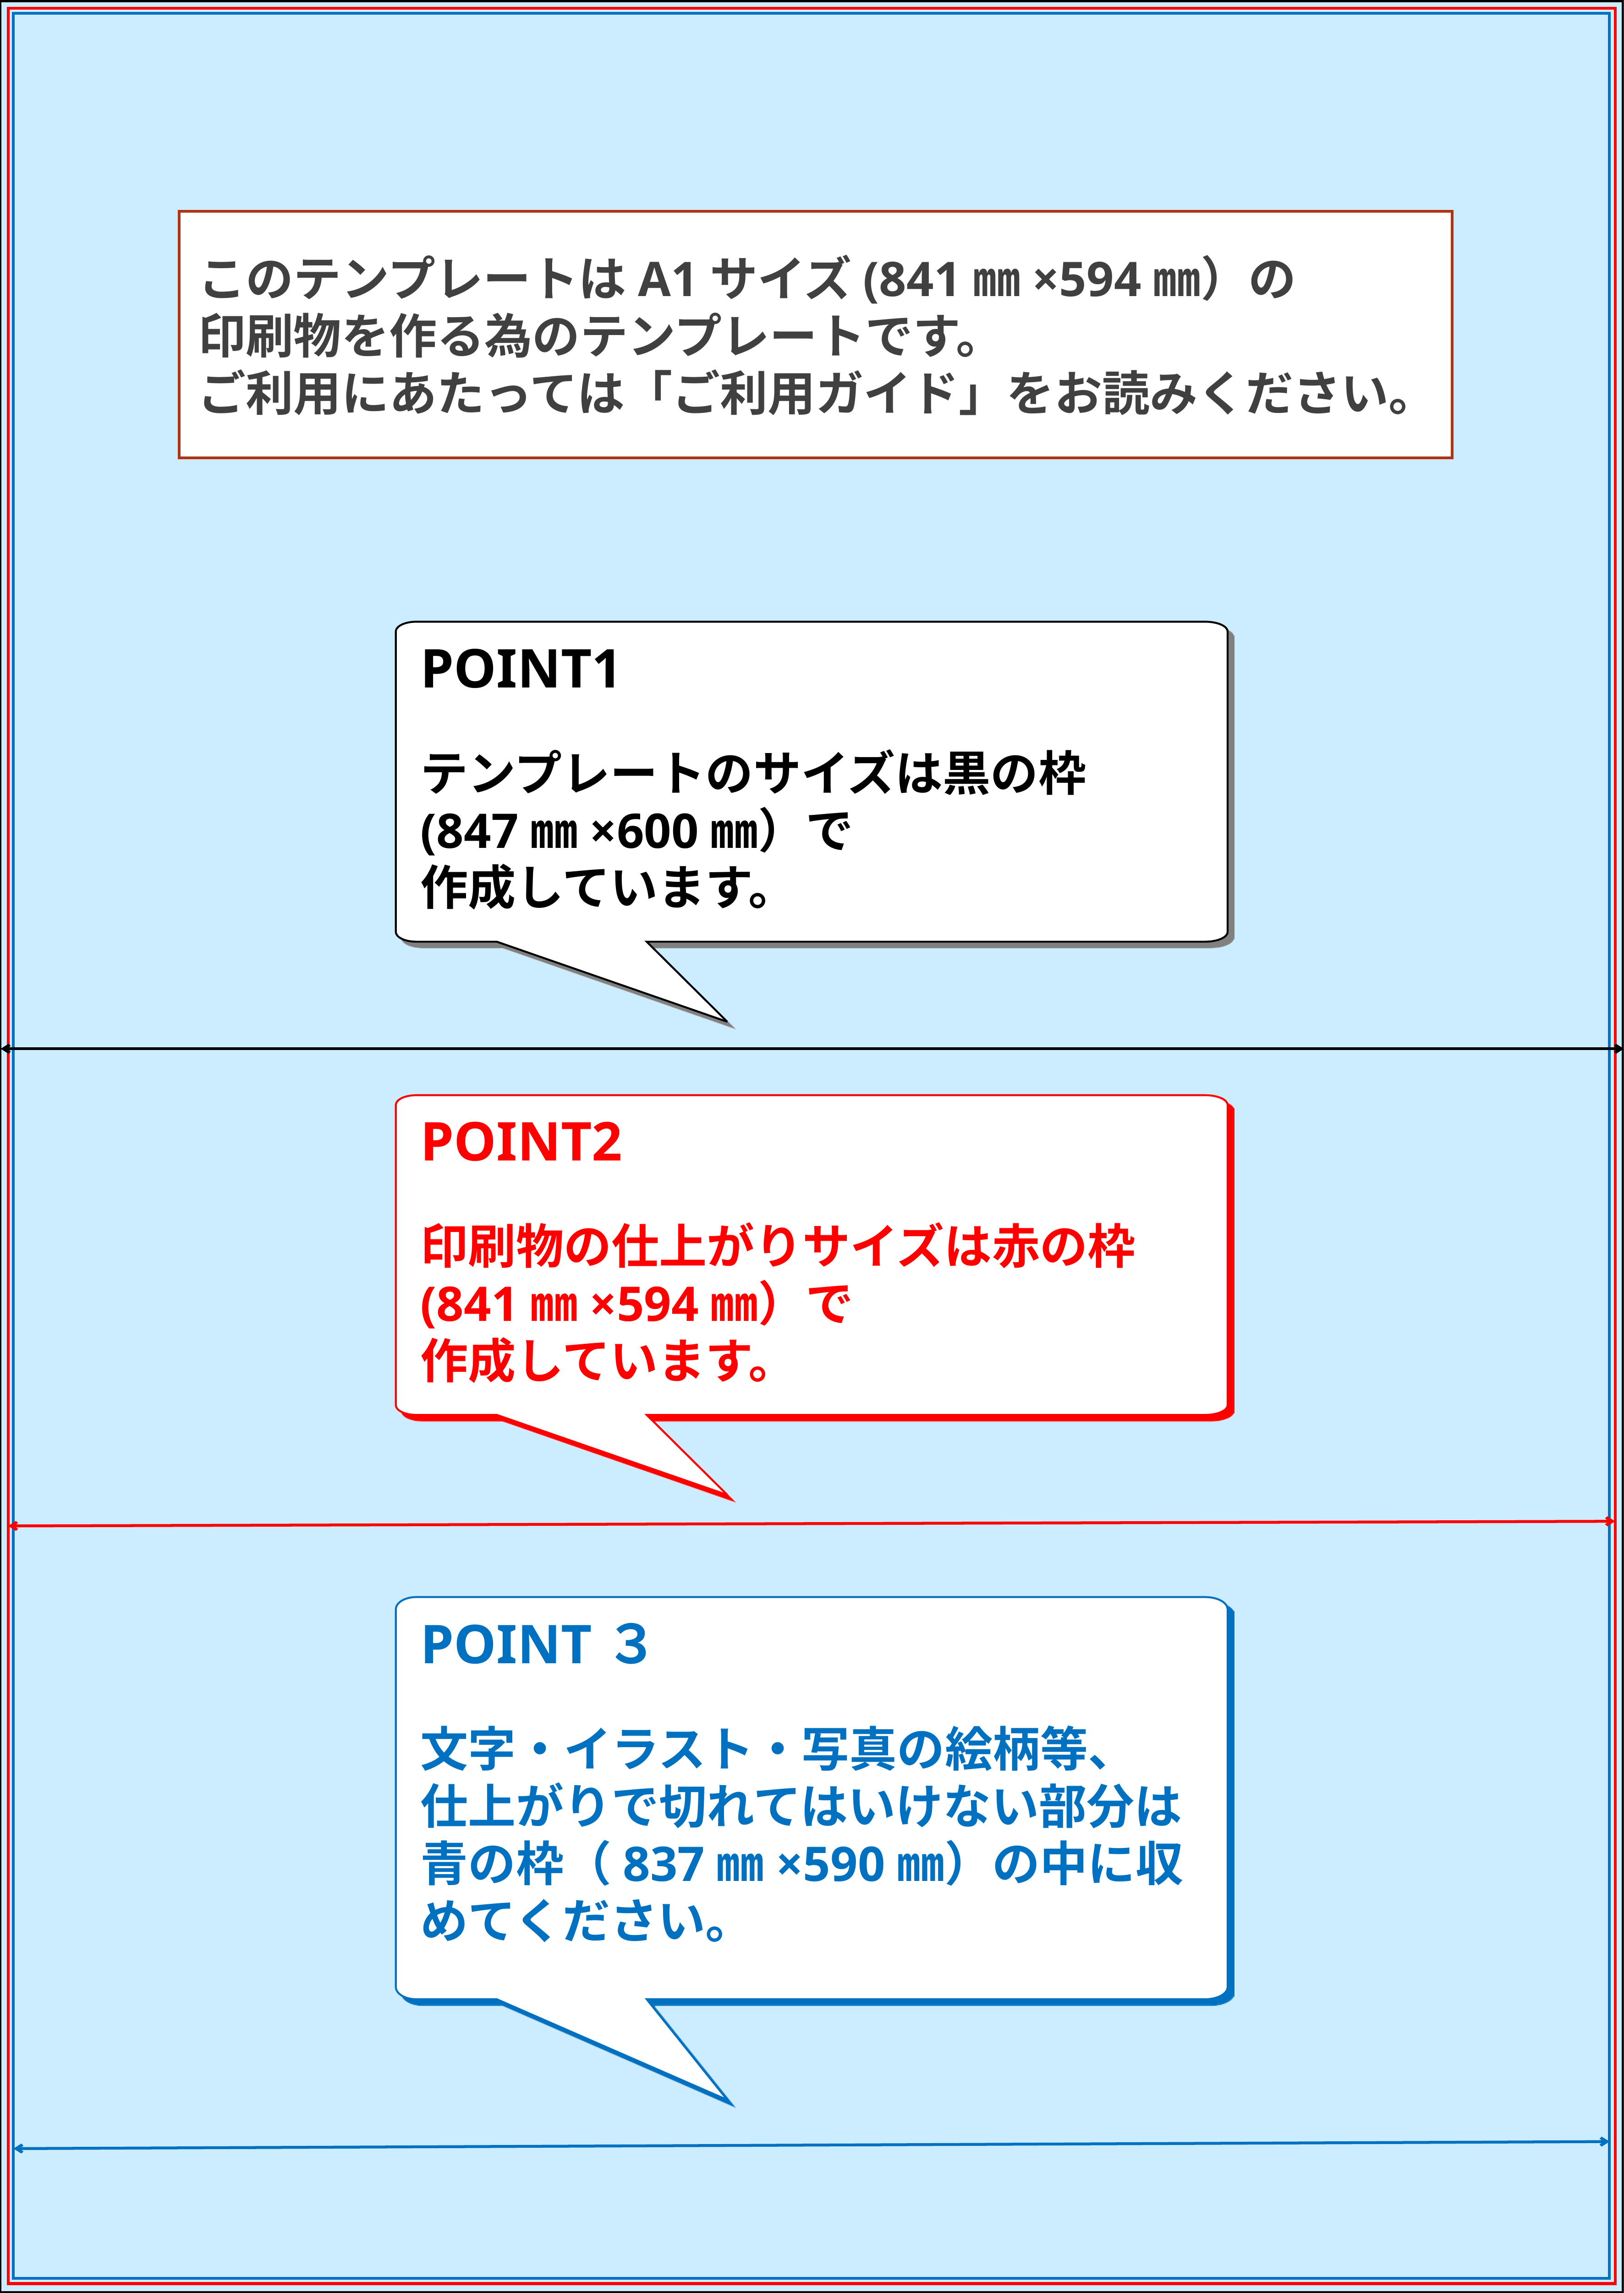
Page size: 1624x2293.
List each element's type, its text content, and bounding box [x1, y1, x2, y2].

text_box [8, 1050, 1616, 2284]
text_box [13, 2141, 1610, 2149]
text_box POINT３ 文字・イラスト・写真の絵柄等、 仕上がりで切れてはいけない部分は 青の枠（837㎜×590㎜）の中に収めてください。 [395, 1597, 1228, 2100]
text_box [8, 1521, 1615, 1526]
text_box [8, 8, 1616, 1047]
text_box このテンプレートはA1サイズ(841㎜×594㎜）の 印刷物を作る為のテンプレートです。 ご利用にあたっては「ご利用ガイド」をお読みください。 [179, 211, 1453, 458]
text_box [13, 1050, 1610, 1521]
text_box [0, 0, 1624, 2293]
text_box [13, 13, 1610, 1047]
text_box POINT2 印刷物の仕上がりサイズは赤の枠(841㎜×594㎜）で 作成しています。 [395, 1095, 1228, 1495]
text_box [13, 1526, 1610, 2279]
text_box POINT1 テンプレートのサイズは黒の枠 (847㎜×600㎜）で 作成しています。 [395, 621, 1228, 1022]
